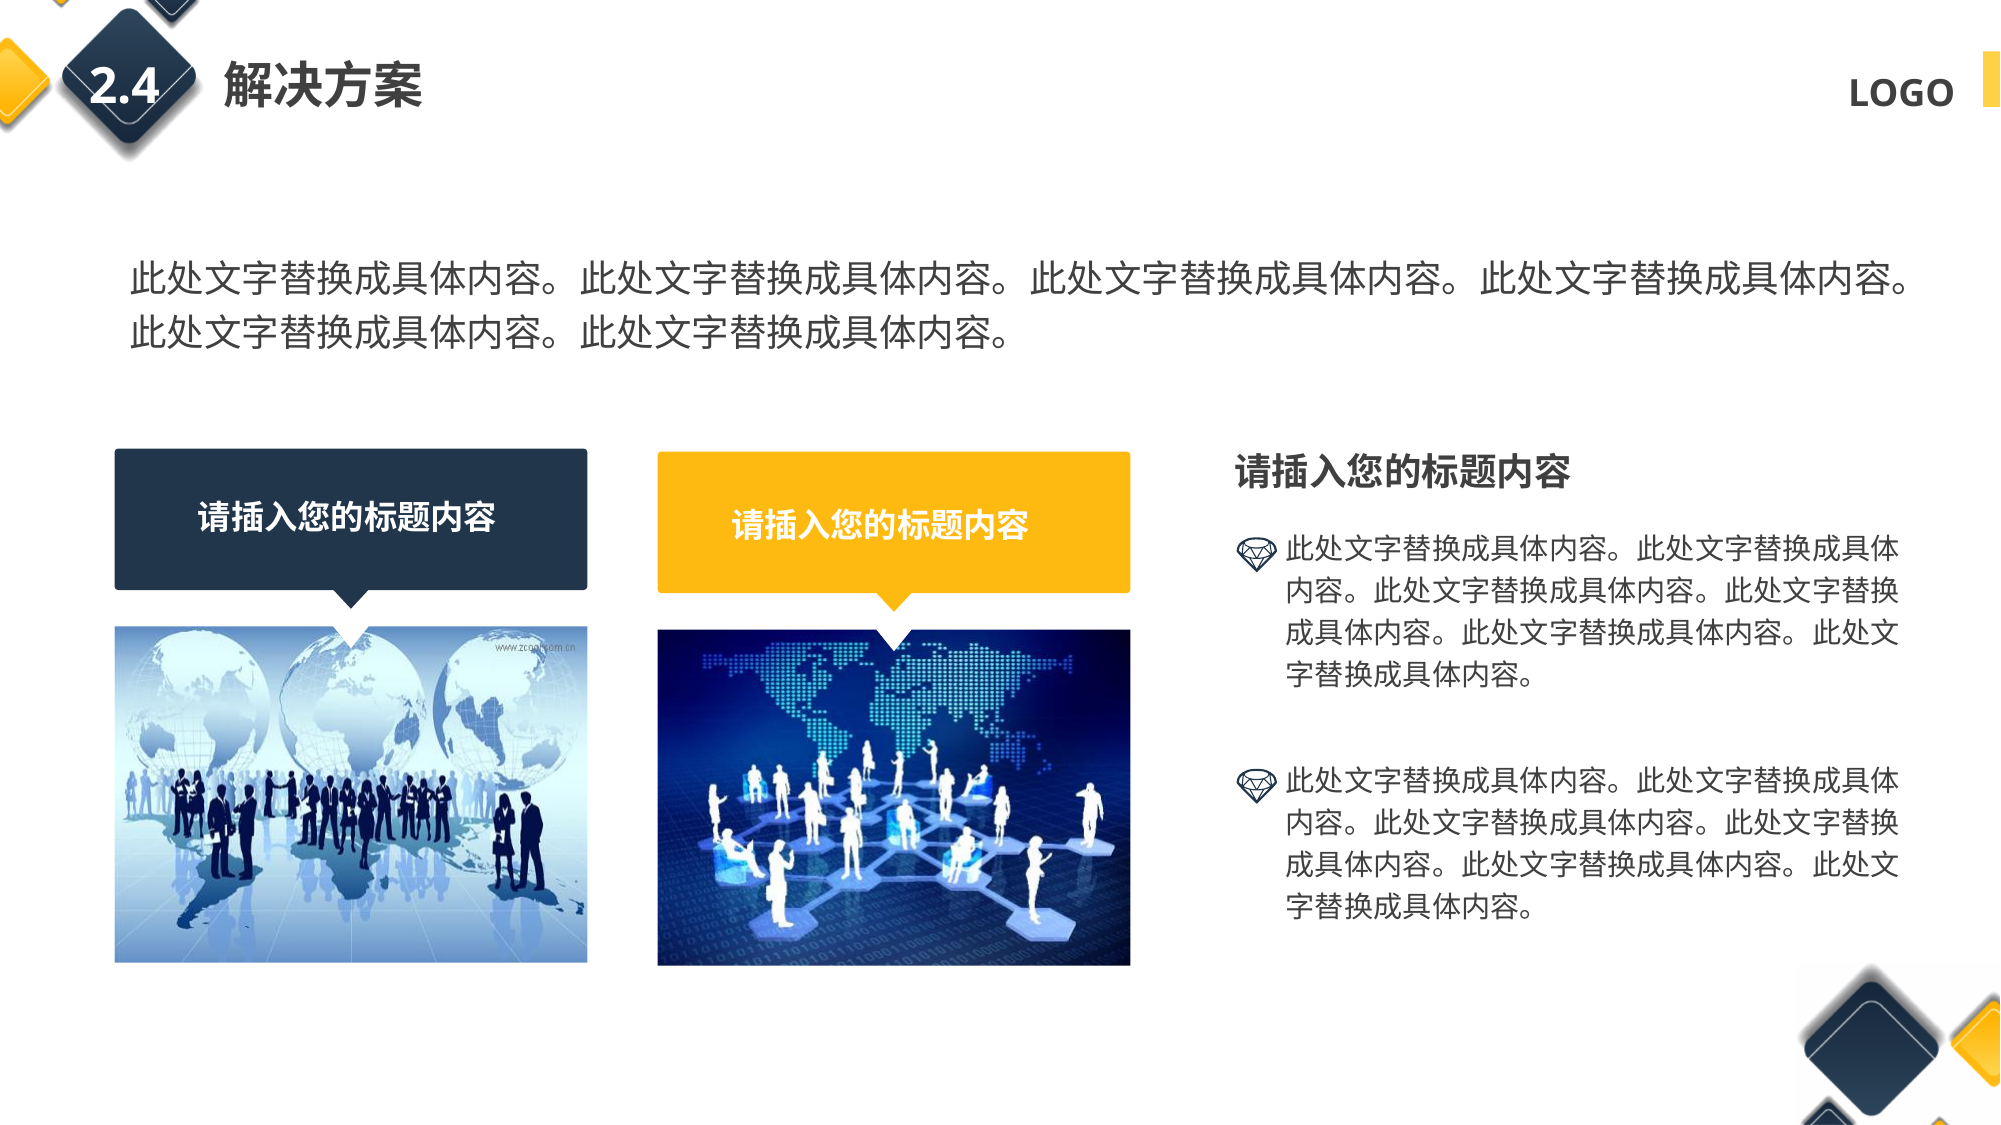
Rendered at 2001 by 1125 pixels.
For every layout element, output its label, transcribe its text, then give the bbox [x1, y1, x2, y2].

text_box [1236, 537, 1270, 573]
text_box [1236, 768, 1277, 804]
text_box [657, 451, 1131, 612]
text_box 2.4 解决方案 [88, 34, 425, 121]
picture [114, 626, 588, 963]
picture [1796, 963, 2000, 1125]
text_box 此处文字替换成具体内容。此处文字替换成具体内容。此处文字替换成具体内容。此处文字替换成具体内容。此处文字替换成具体内容。此处文字替换成具体内容。 [1270, 747, 1921, 931]
text_box 此处文字替换成具体内容。此处文字替换成具体内容。此处文字替换成具体内容。此处文字替换成具体内容。此处文字替换成具体内容。此处文字替换成具体内容。 [114, 238, 1921, 361]
text_box 请插入您的标题内容 [1219, 440, 1587, 501]
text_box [114, 448, 615, 609]
picture [657, 629, 1131, 966]
text_box 此处文字替换成具体内容。此处文字替换成具体内容。此处文字替换成具体内容。此处文字替换成具体内容。此处文字替换成具体内容。此处文字替换成具体内容。 [1270, 516, 1921, 699]
picture [0, 0, 205, 163]
